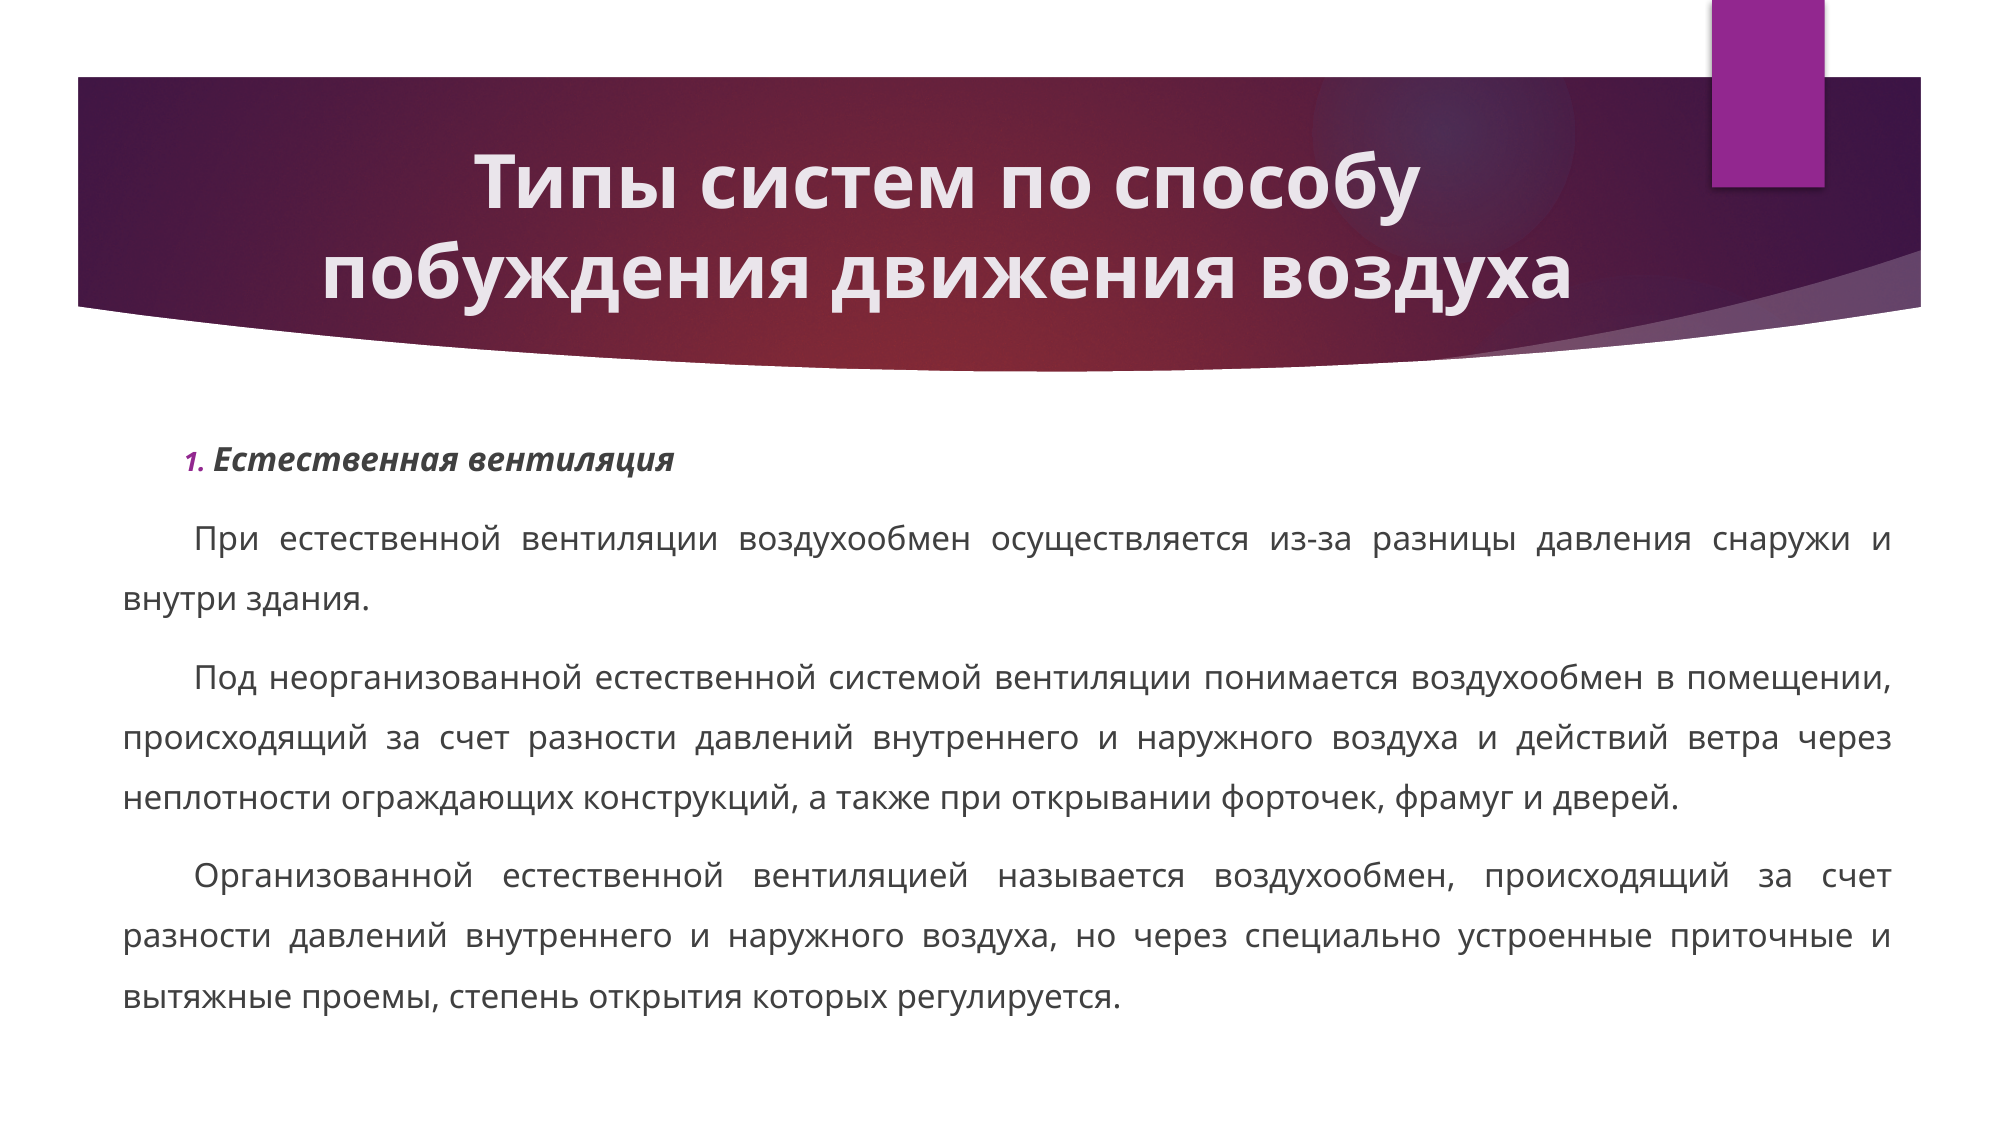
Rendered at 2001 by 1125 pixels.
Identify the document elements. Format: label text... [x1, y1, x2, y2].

list Естественная вентиляция При естественной вентиляции воздухообмен осуществляется из-за разницы давления снаружи и внутри здания. Под неорганизованной естественной системой вентиляции понимается воздухообмен в помещении, происходящий за счет разности давлений внутреннего и наружного воздуха и действий ветра через неплотности ограждающих конструкций, а также при открывании форточек, фрамуг и дверей. Организованной естественной вентиляцией называется воздухообмен, происходящий за счет разности давлений внутреннего и наружного воздуха, но через специально устроенные приточные и вытяжные проемы, степень открытия которых регулируется. [107, 411, 1910, 1080]
title Типы систем по способу побуждения движения воздуха [229, 165, 1667, 282]
